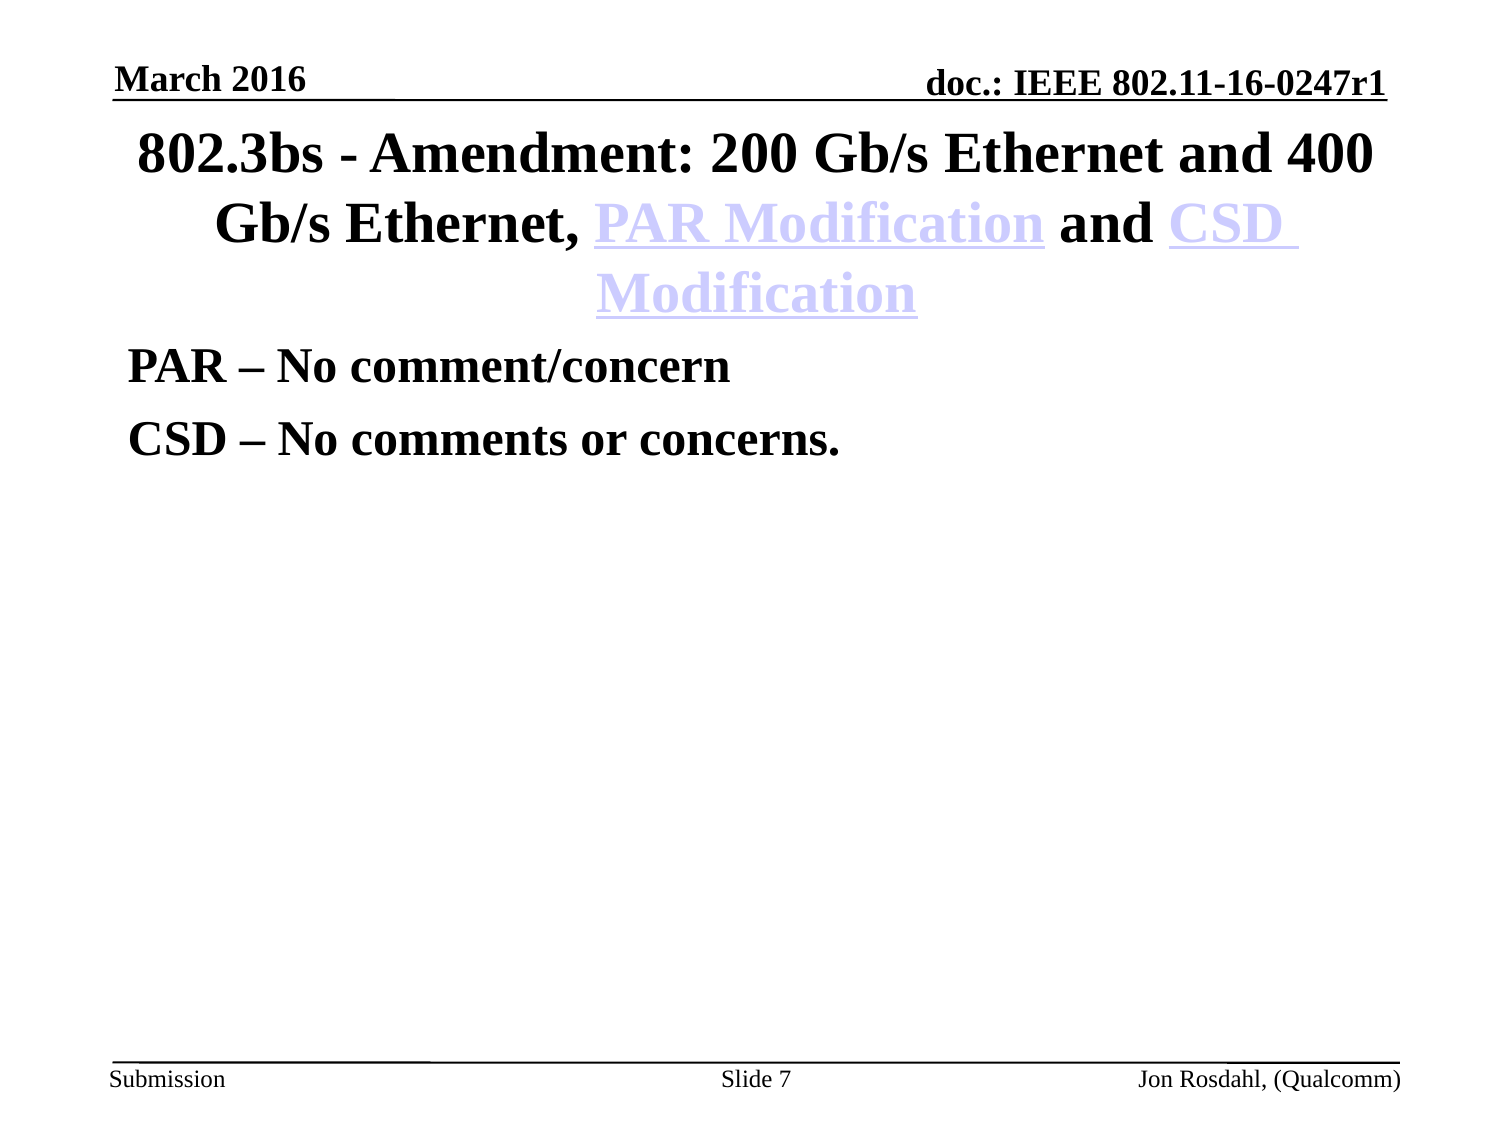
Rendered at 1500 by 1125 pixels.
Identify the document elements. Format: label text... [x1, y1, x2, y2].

title 802.3bs - Amendment: 200 Gb/s Ethernet and 400 Gb/s Ethernet, PAR Modification and CSD Modification [112, 112, 1402, 326]
list PAR – No comment/concern CSD – No comments or concerns. [112, 324, 1388, 1000]
slide_number Slide 7 [712, 1061, 800, 1123]
footer Jon Rosdahl, (Qualcomm) [878, 1061, 1402, 1093]
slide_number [114, 54, 423, 100]
